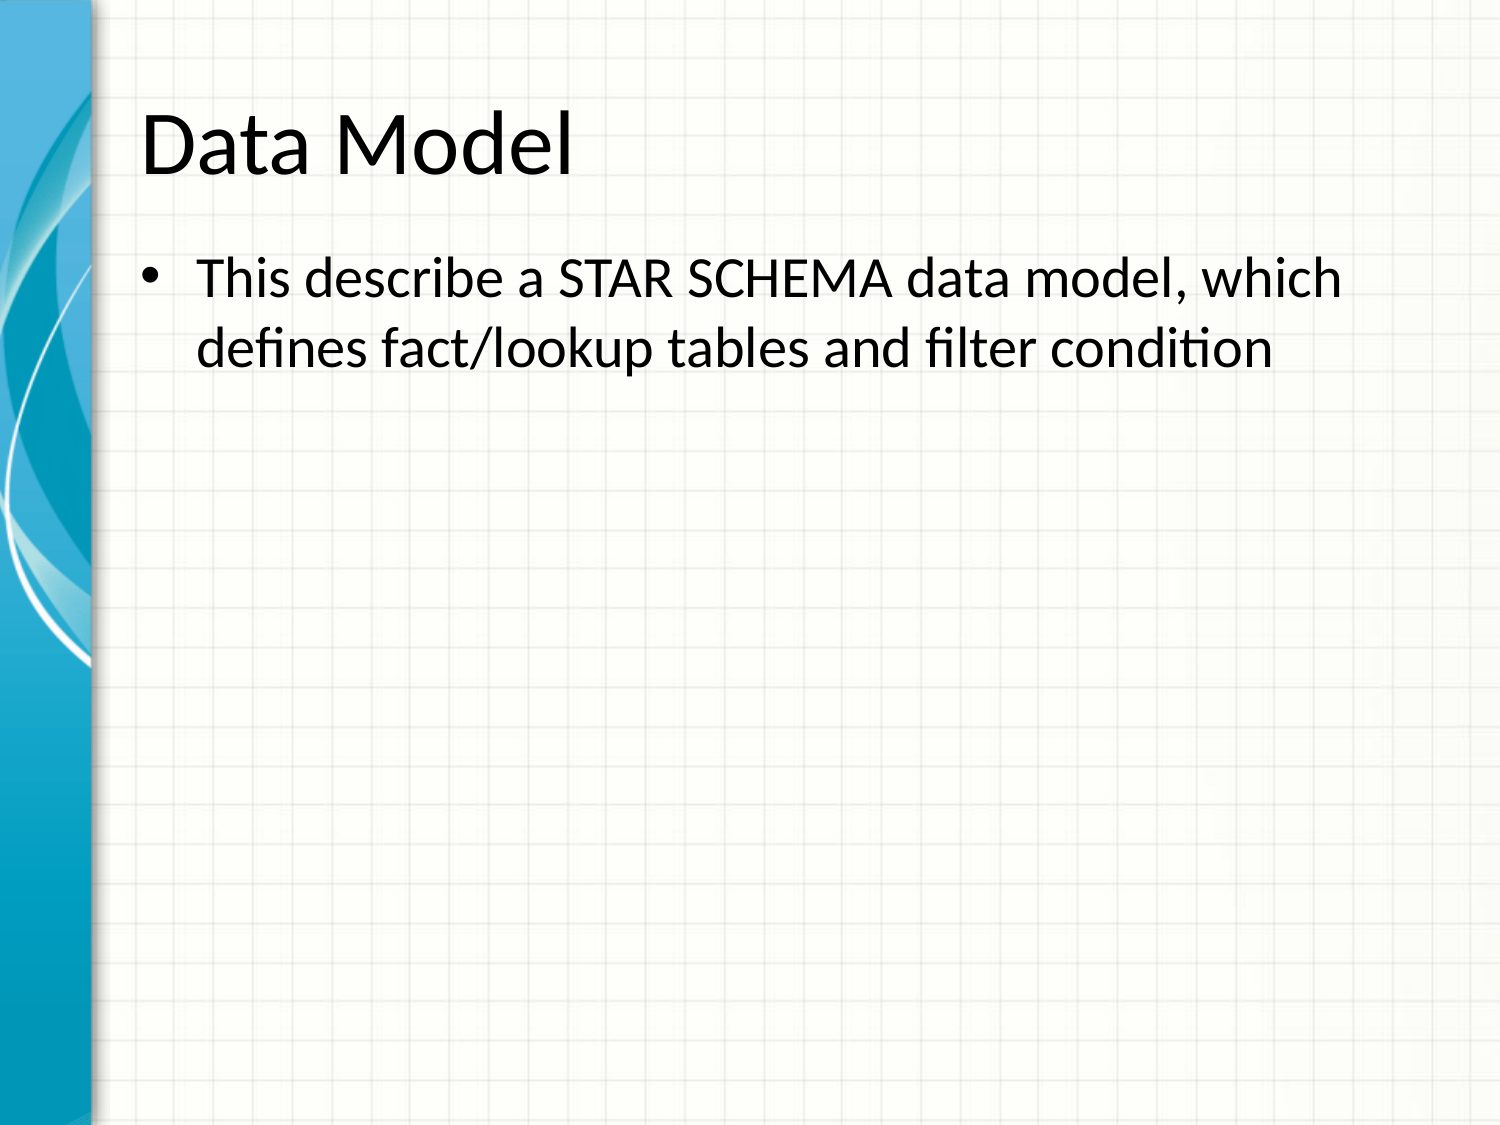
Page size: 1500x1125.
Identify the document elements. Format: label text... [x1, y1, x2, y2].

list This describe a STAR SCHEMA data model, which defines fact/lookup tables and filter condition [125, 231, 1450, 995]
picture [0, 0, 1500, 1125]
title Data Model [125, 44, 1450, 231]
